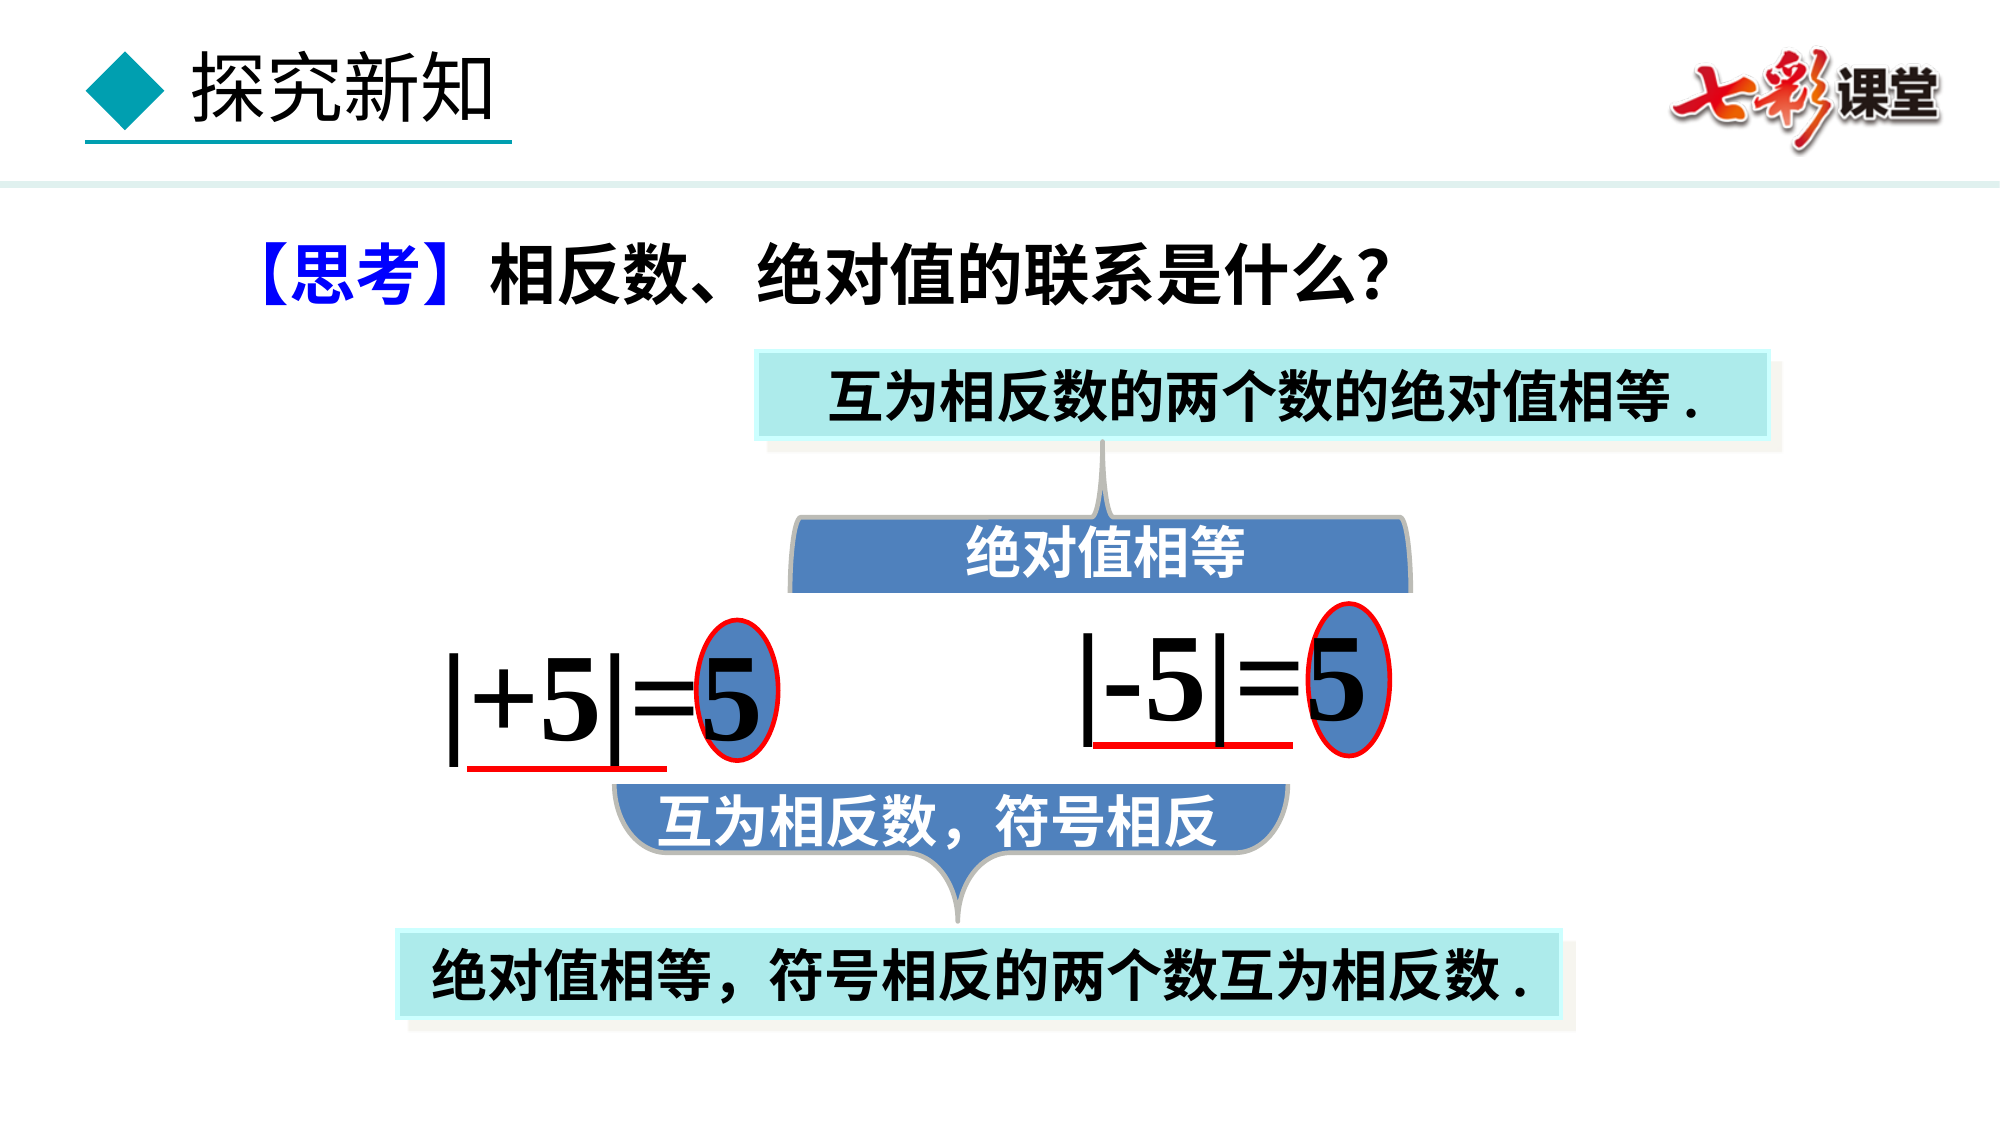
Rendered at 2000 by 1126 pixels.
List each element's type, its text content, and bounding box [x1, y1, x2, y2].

text_box 互为相反数，符号相反 [636, 776, 1282, 864]
text_box 互为相反数的两个数的绝对值相等. [756, 350, 1769, 439]
text_box [934, 864, 982, 922]
text_box [614, 784, 636, 840]
text_box 绝对值相等，符号相反的两个数互为相反数. [397, 930, 1561, 1018]
text_box [1097, 441, 1108, 507]
text_box [790, 517, 945, 593]
text_box |-5|=5 [1055, 593, 1389, 756]
text_box [1267, 517, 1411, 593]
text_box 绝对值相等 [945, 507, 1267, 596]
picture [1666, 42, 1948, 157]
text_box |+5|=5 [420, 605, 840, 776]
text_box [1282, 784, 1288, 816]
text_box 【思考】相反数、绝对值的联系是什么？ [202, 222, 1752, 323]
